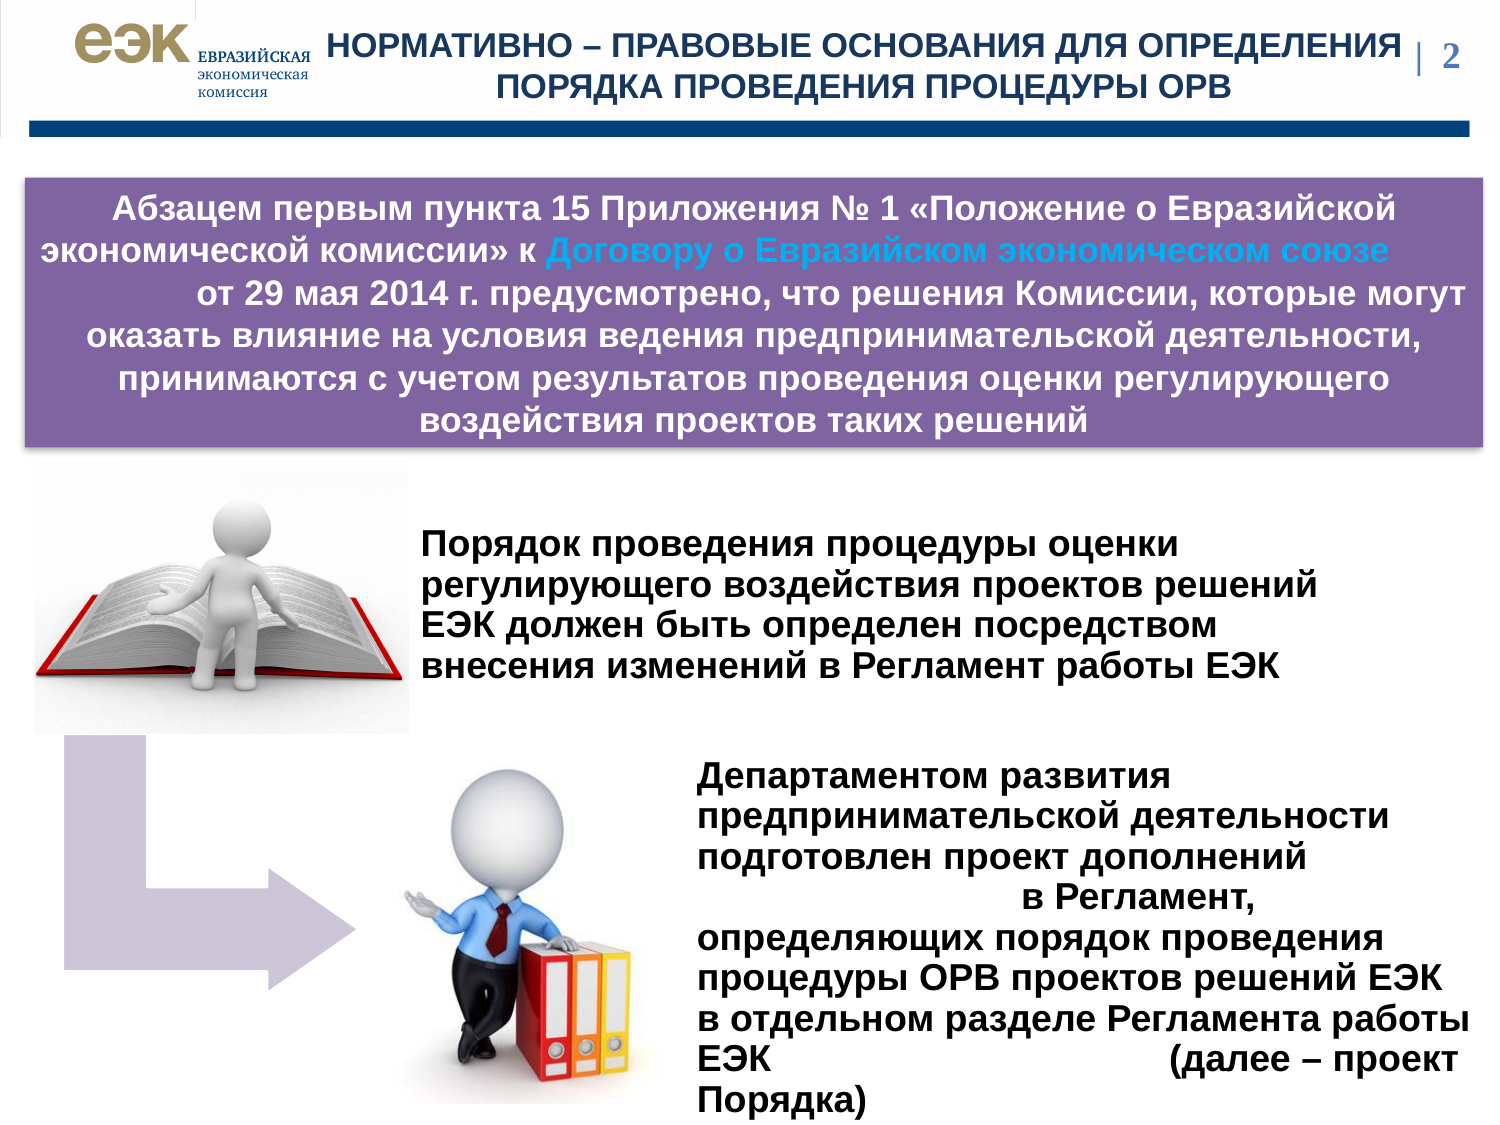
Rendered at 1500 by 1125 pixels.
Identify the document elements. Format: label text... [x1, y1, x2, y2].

text_box | 2 [1429, 24, 1500, 87]
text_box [34, 453, 1493, 1104]
text_box Абзацем первым пункта 15 Приложения № 1 «Положение о Евразийской экономической комиссии» к Договору о Евразийском экономическом союзе от 29 мая 2014 г. предусмотрено, что решения Комиссии, которые могут оказать влияние на условия ведения предпринимательской деятельности, принимаются с учетом результатов проведения оценки регулирующего воздействия проектов таких решений [22, 174, 1486, 450]
text_box Нормативно – правовые основания для определения порядка проведения процедуры ОРВ [299, 15, 1429, 113]
